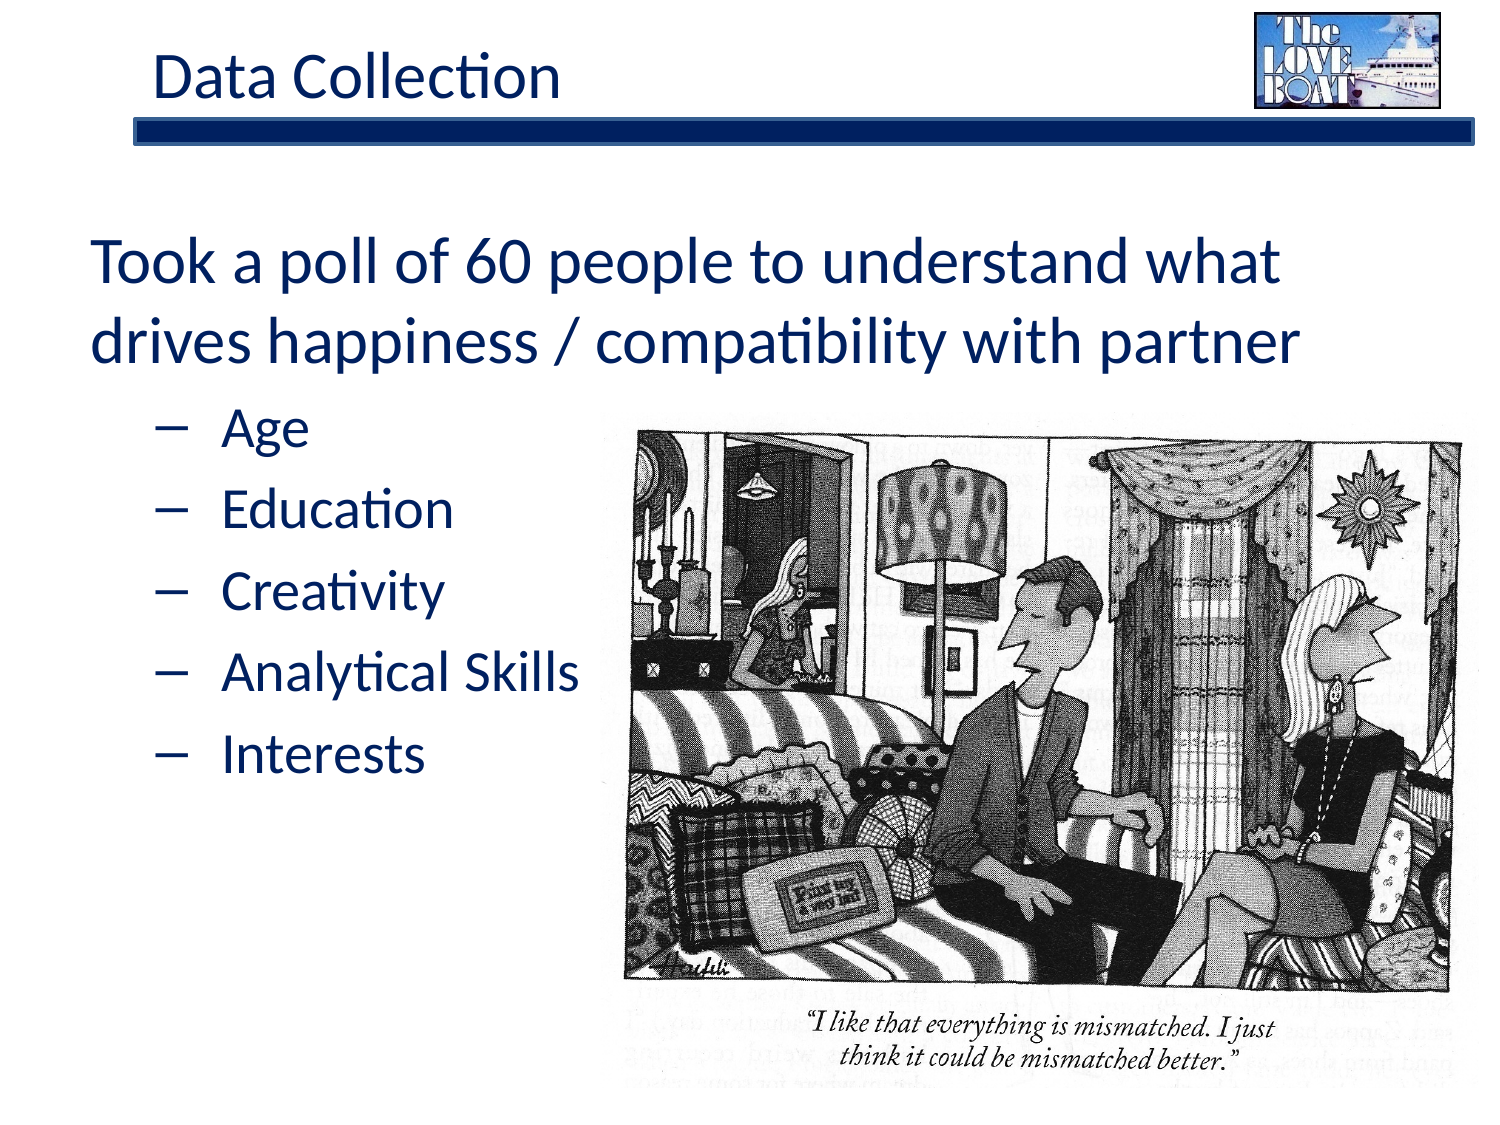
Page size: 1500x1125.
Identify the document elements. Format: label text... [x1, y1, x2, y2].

list Took a poll of 60 people to understand what drives happiness / compatibility with partner Age Education Creativity Analytical Skills Interests [75, 209, 1425, 835]
picture [1254, 12, 1441, 24]
text_box Data Collection [137, 24, 1463, 120]
picture [599, 412, 1479, 1088]
